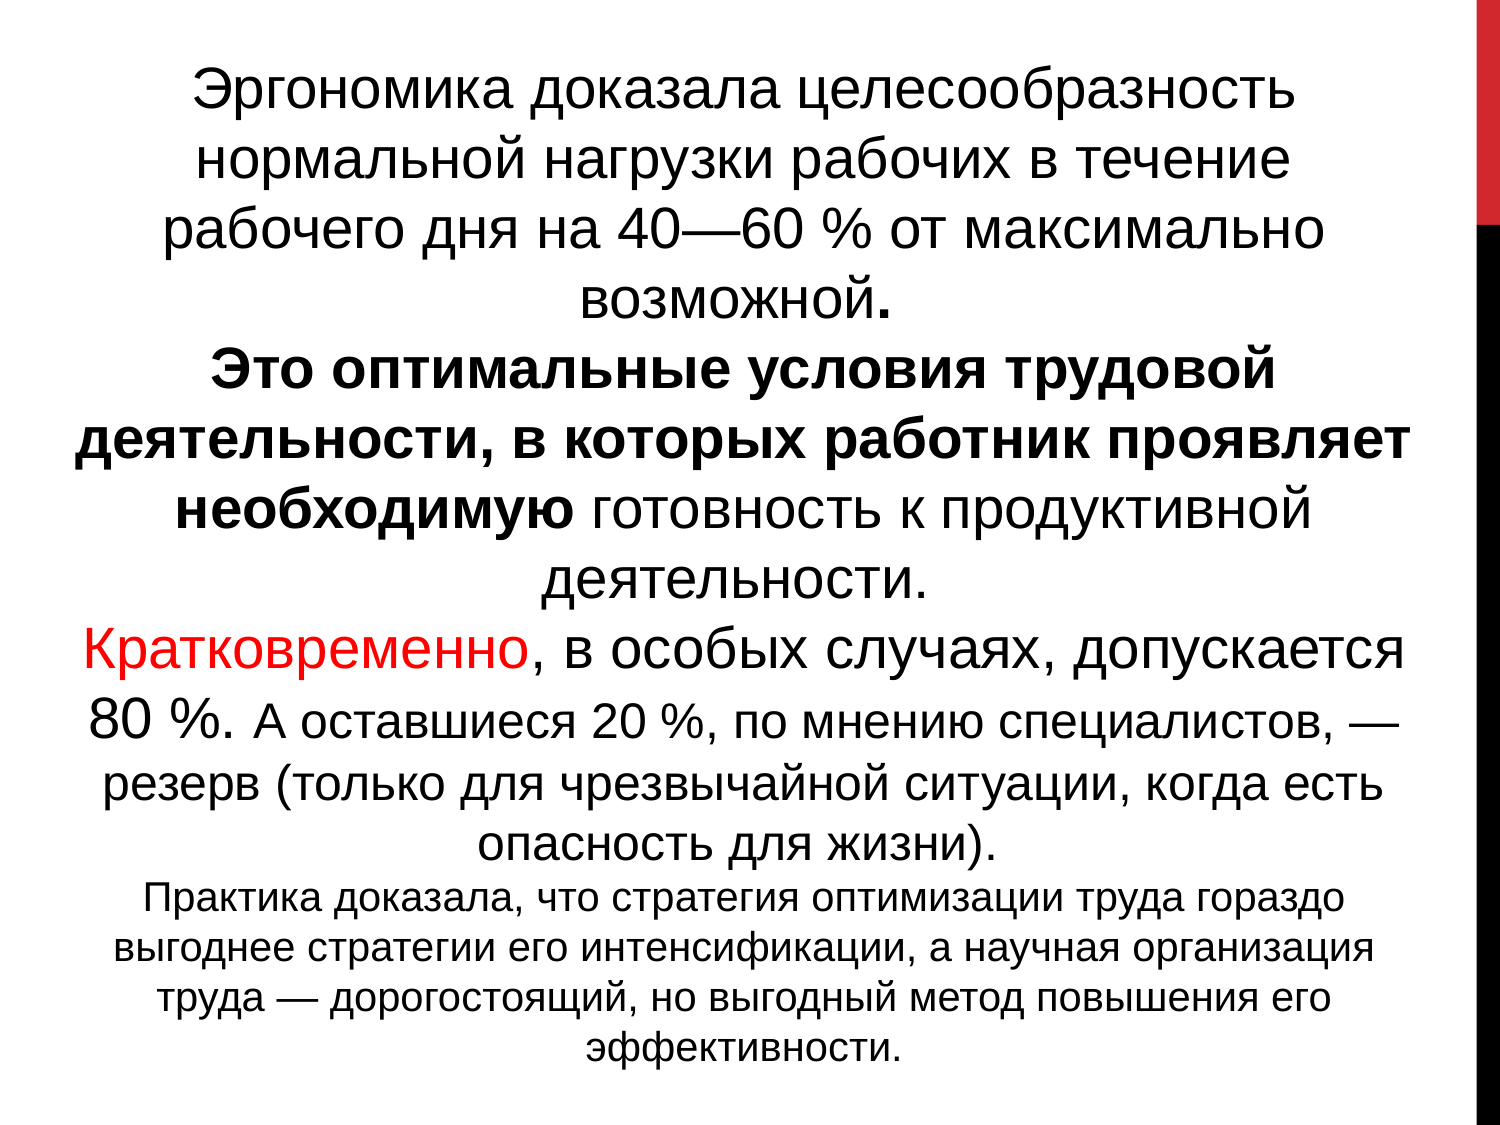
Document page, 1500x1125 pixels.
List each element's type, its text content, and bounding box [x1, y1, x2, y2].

text_box Эргономика доказала целесообразность нормальной нагрузки рабочих в течение рабочего дня на 40—60 % от максимально возможной. Это оптимальные условия трудовой деятельности, в которых работник проявляет необходимую готовность к продуктивной деятельности. Кратковременно, в особых случаях, допускается 80 %. А оставшиеся 20 %, по мнению специалистов, — резерв (только для чрезвычайной ситуации, когда есть опасность для жизни). Практика доказала, что стратегия оптимизации труда гораздо выгоднее стратегии его интенсификации, а научная организация труда — дорогостоящий, но выгодный метод повышения его эффективности. [53, 42, 1436, 1078]
